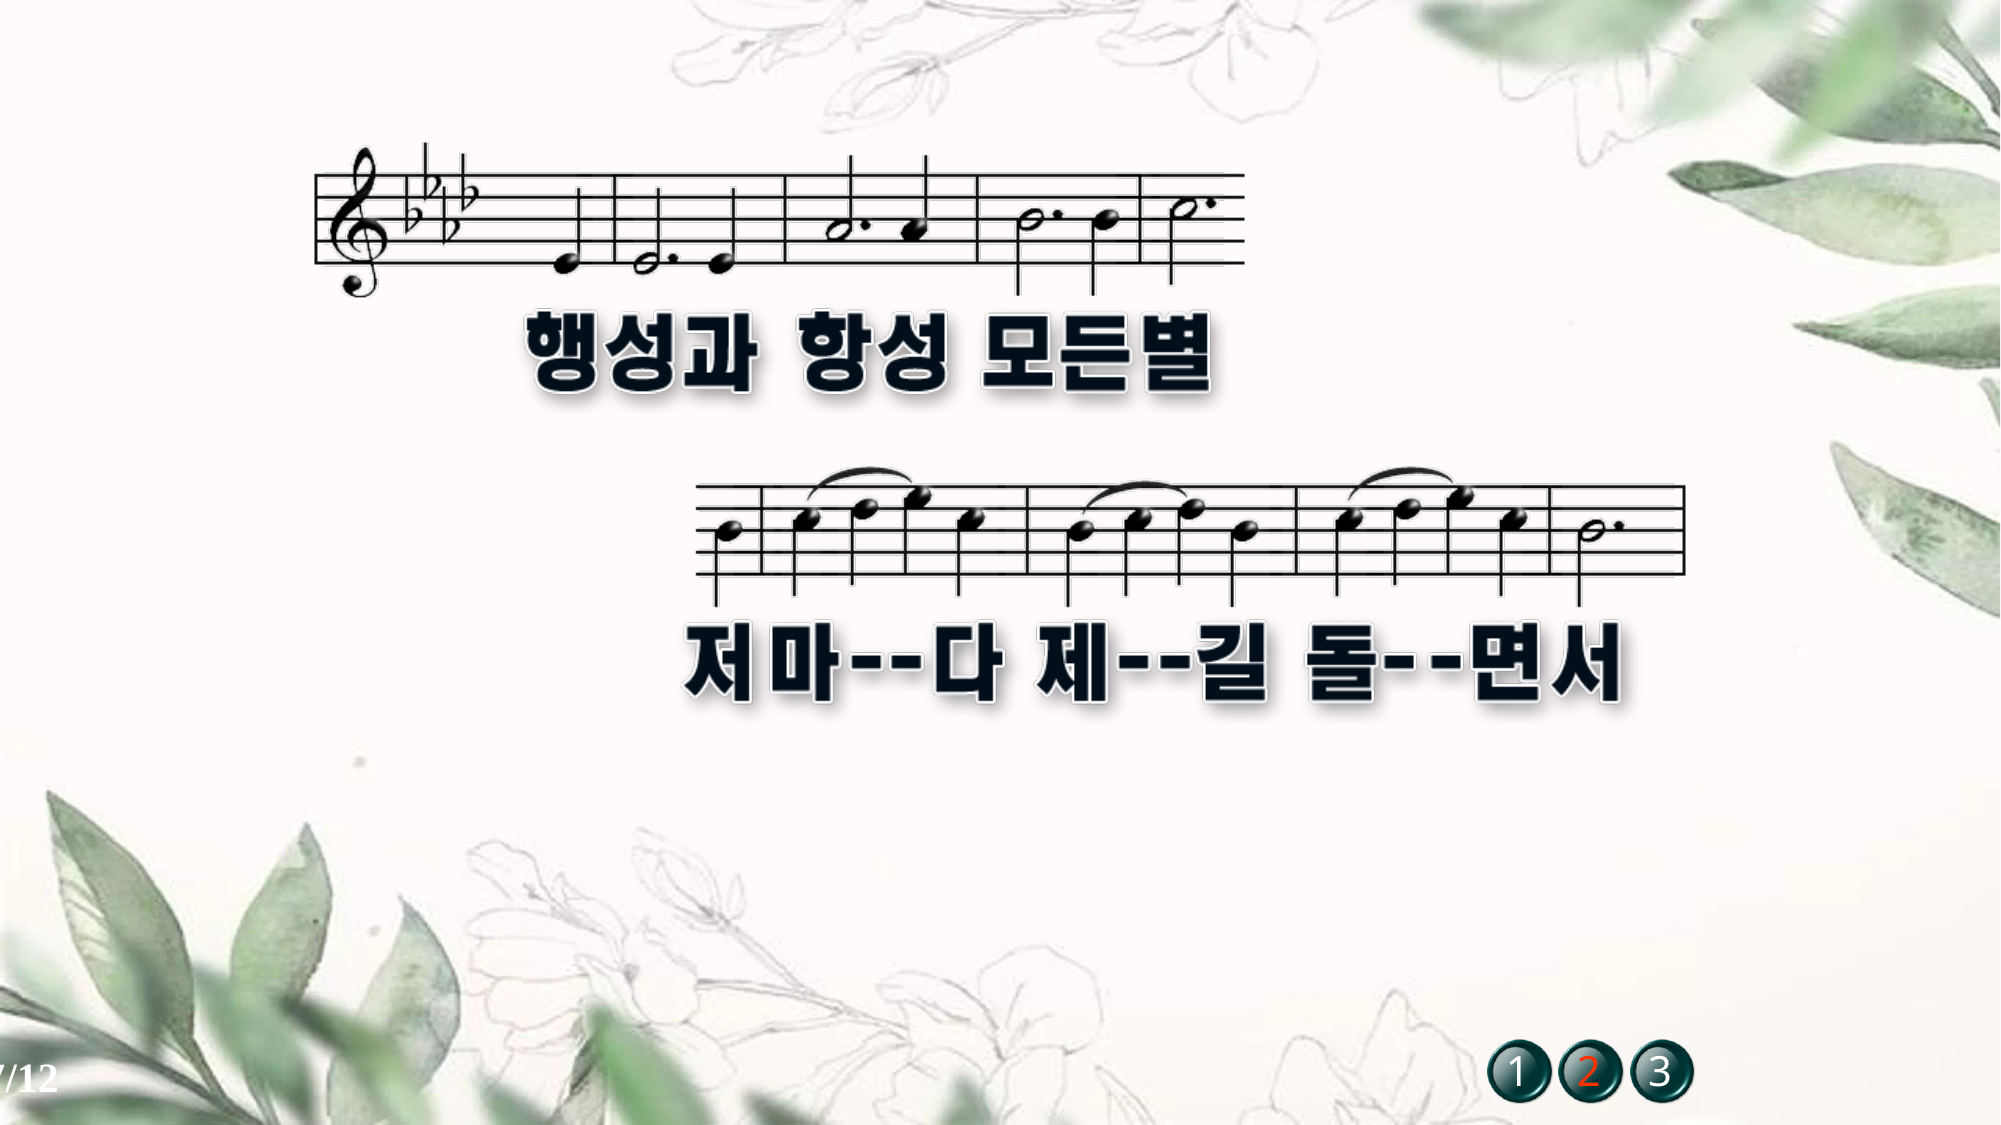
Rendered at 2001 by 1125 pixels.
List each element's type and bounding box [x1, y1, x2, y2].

picture [0, 0, 2001, 1125]
text_box [1555, 1035, 1626, 1106]
text_box [1627, 1035, 1697, 1106]
text_box [1484, 1035, 1555, 1106]
